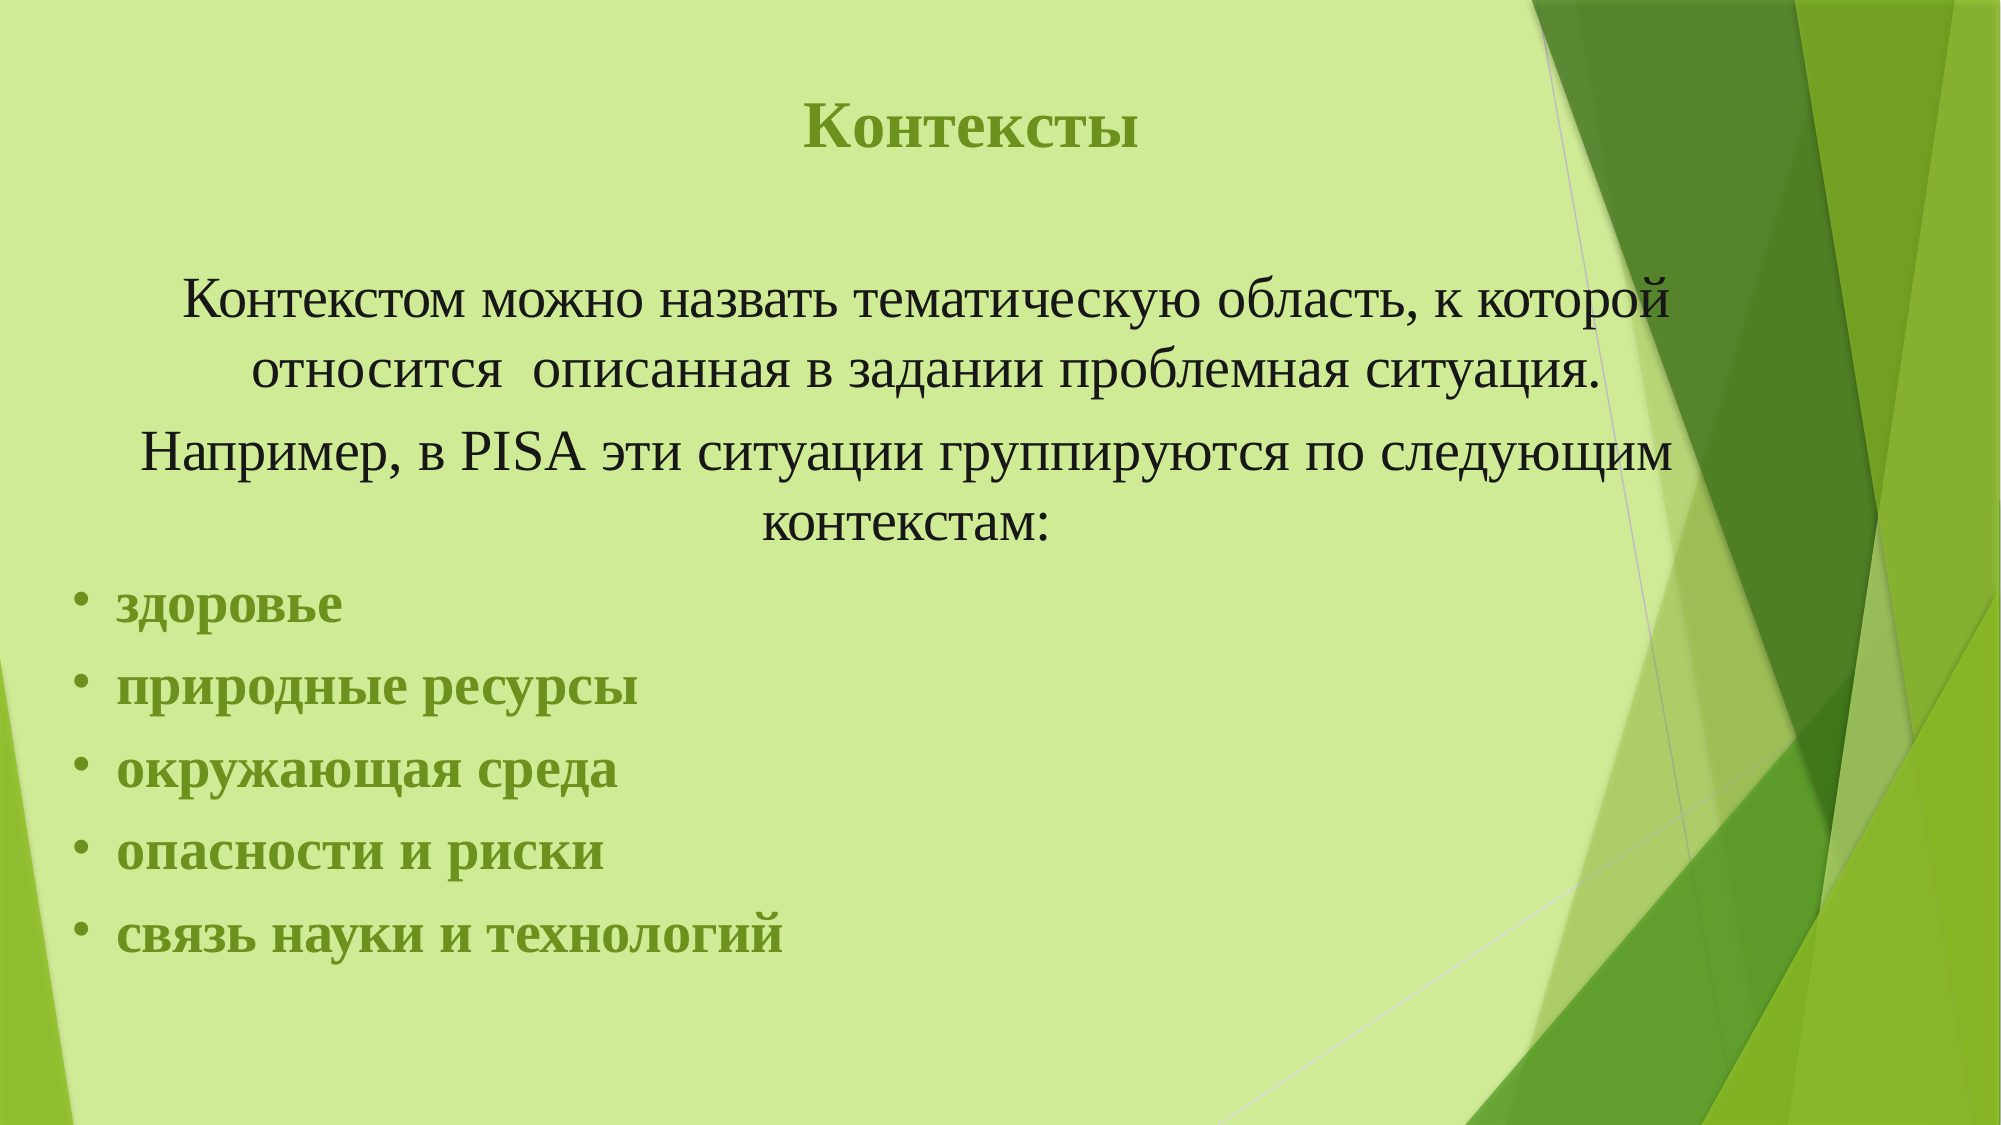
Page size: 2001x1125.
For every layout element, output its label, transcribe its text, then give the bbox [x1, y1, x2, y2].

text_box Контекстом можно назвать тематическую область, к которой относится описанная в задании проблемная ситуация. Например, в PISA эти ситуации группируются по следующим контекстам: здоровье природные ресурсы окружающая среда опасности и риски связь науки и технологий [54, 251, 1787, 972]
text_box Контексты [788, 73, 1155, 168]
